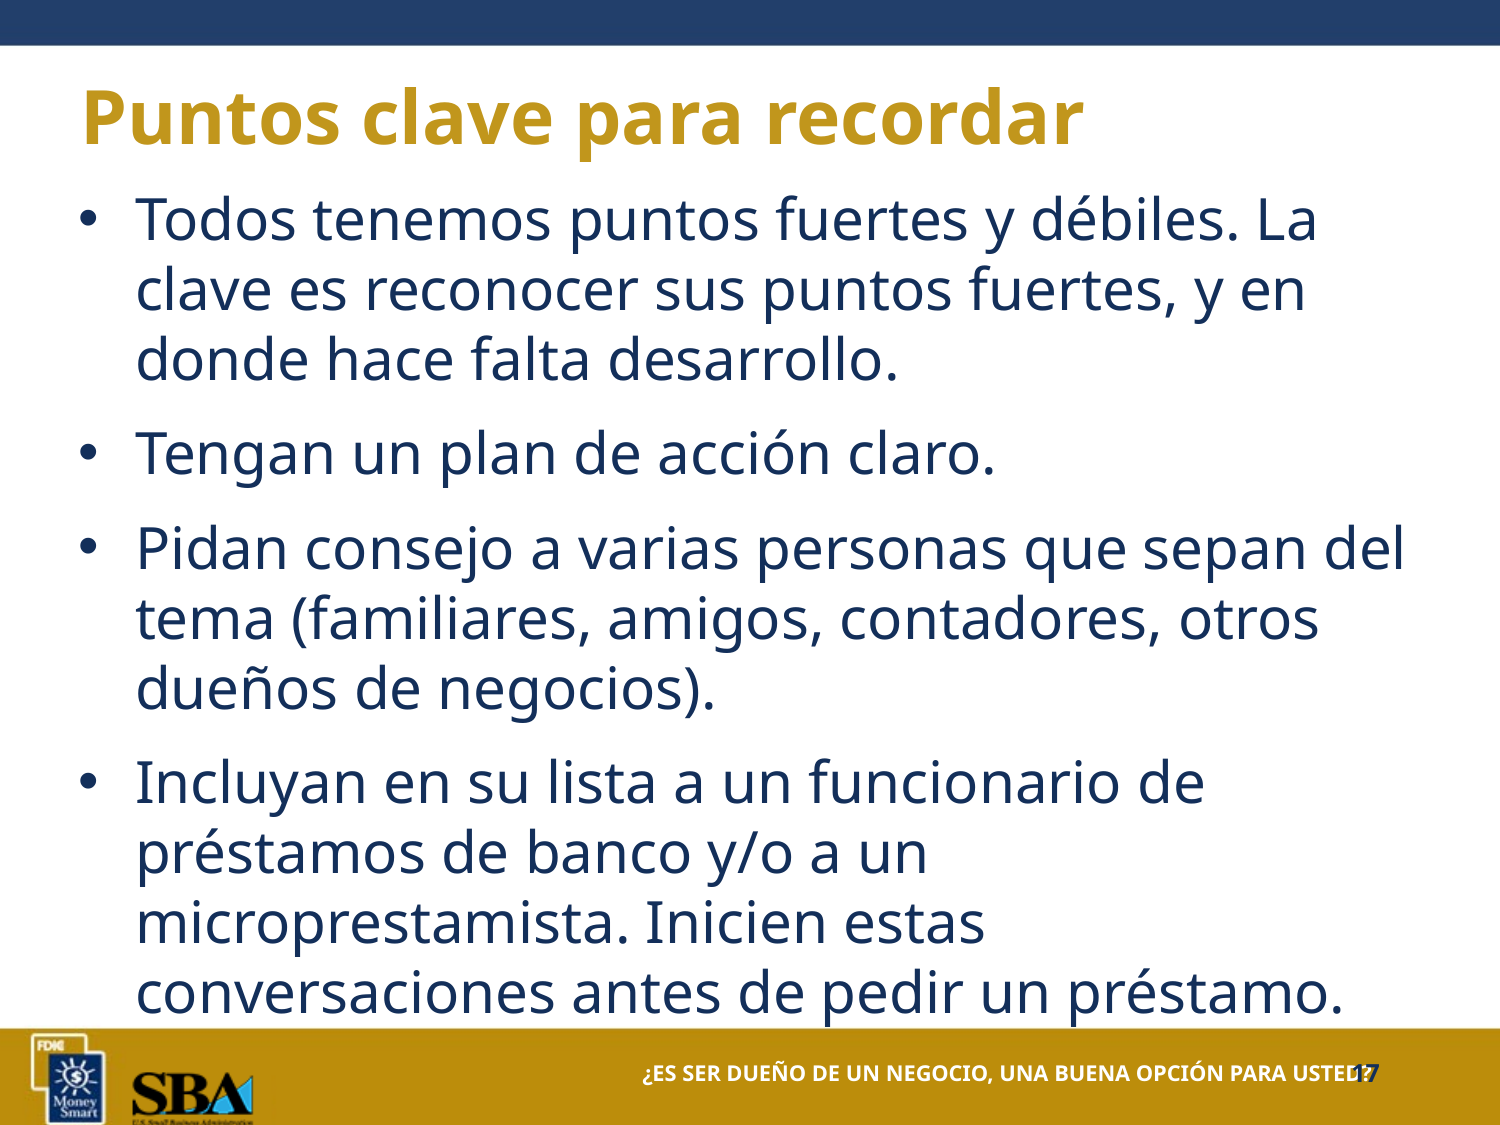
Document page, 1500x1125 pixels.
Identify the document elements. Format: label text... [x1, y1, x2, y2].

picture [0, 0, 1500, 1125]
list Todos tenemos puntos fuertes y débiles. La clave es reconocer sus puntos fuertes, y en donde hace falta desarrollo. Tengan un plan de acción claro. Pidan consejo a varias personas que sepan del tema (familiares, amigos, contadores, otros dueños de negocios). Incluyan en su lista a un funcionario de préstamos de banco y/o a un microprestamista. Inicien estas conversaciones antes de pedir un préstamo. [63, 174, 1434, 1015]
title Puntos clave para recordar [64, 62, 1416, 163]
